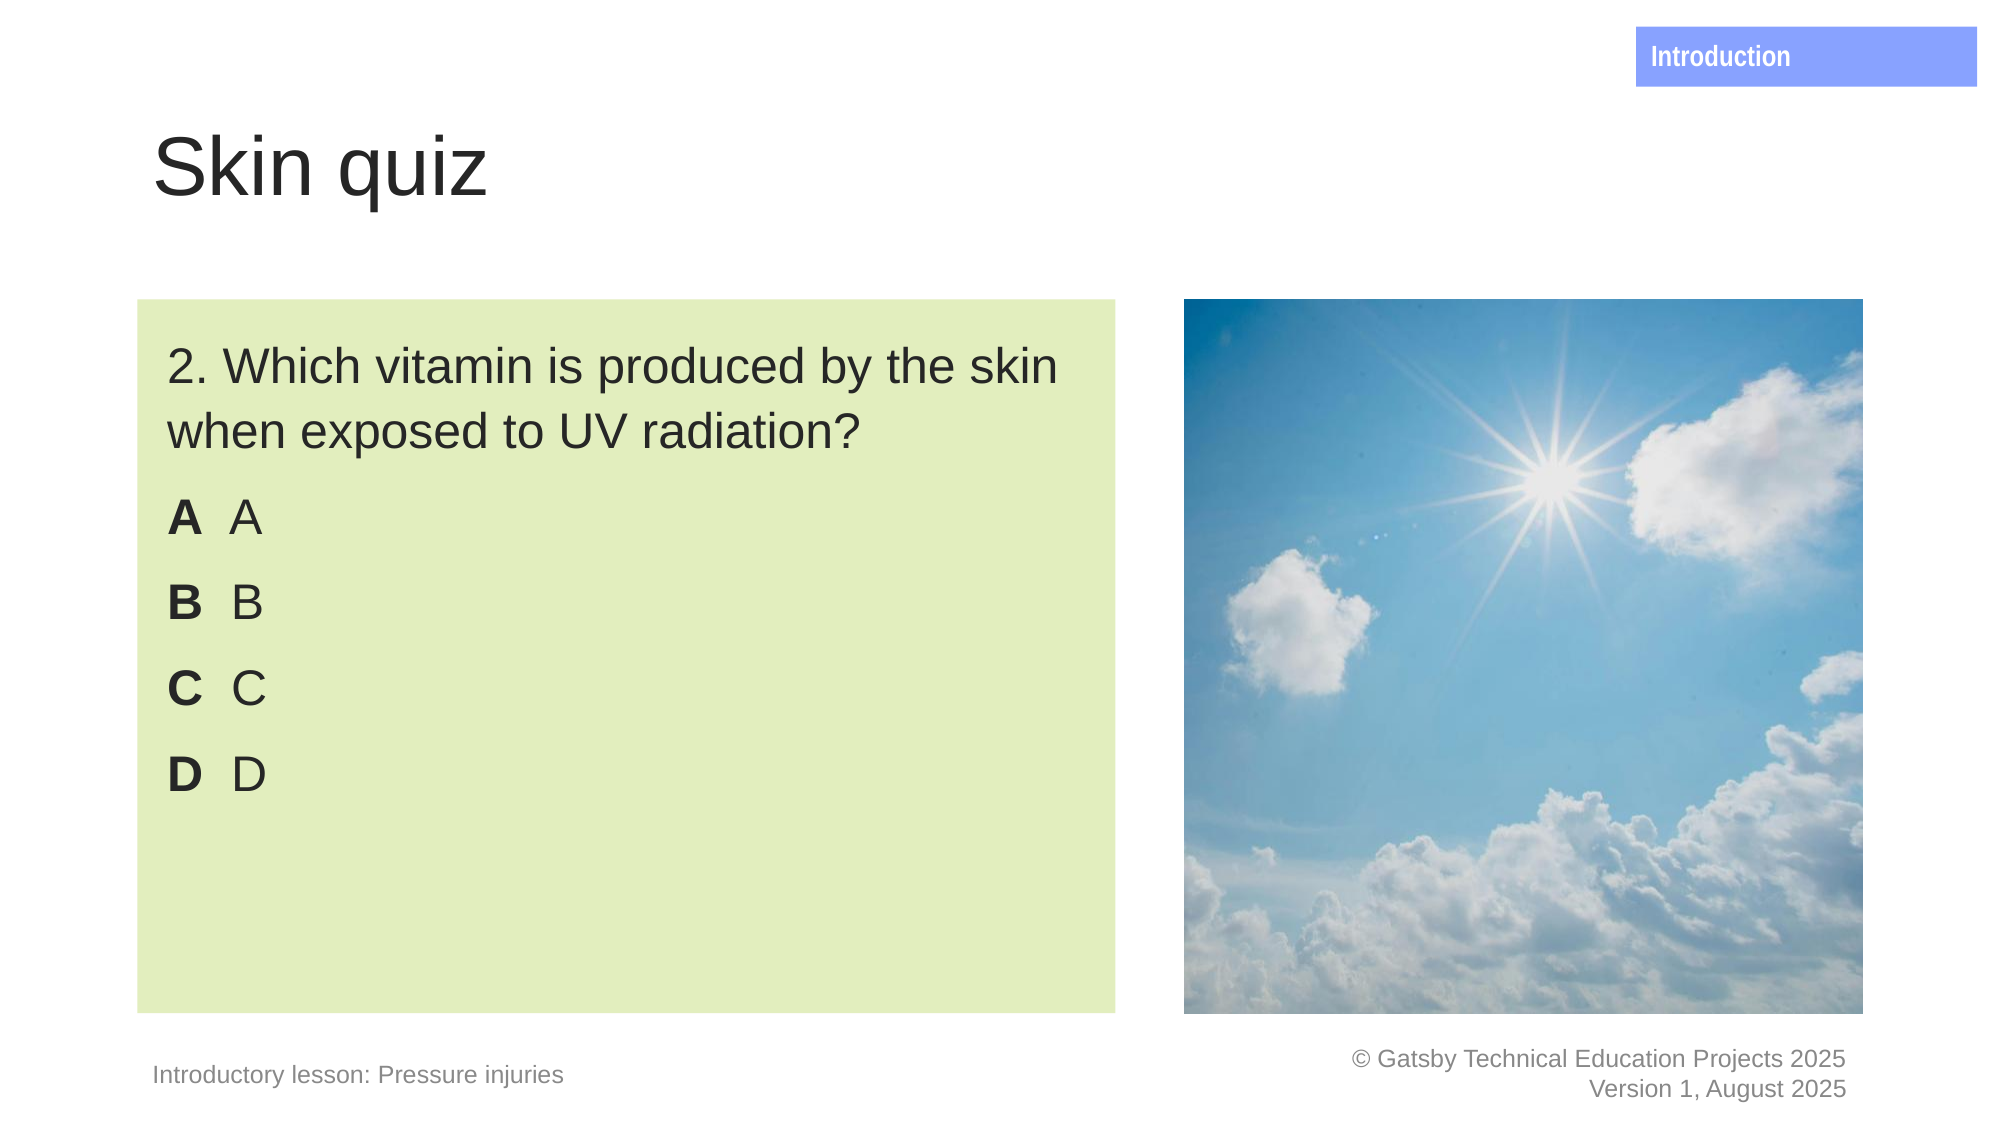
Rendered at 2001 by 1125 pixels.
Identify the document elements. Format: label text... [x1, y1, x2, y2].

list 2. Which vitamin is produced by the skin when exposed to UV radiation? A A B B C C D D [137, 299, 1116, 1014]
picture [1183, 299, 1863, 1014]
list Introduction [1636, 26, 1978, 87]
list Introductory lesson: Pressure injuries [137, 1042, 829, 1103]
title Skin quiz [137, 59, 1863, 278]
